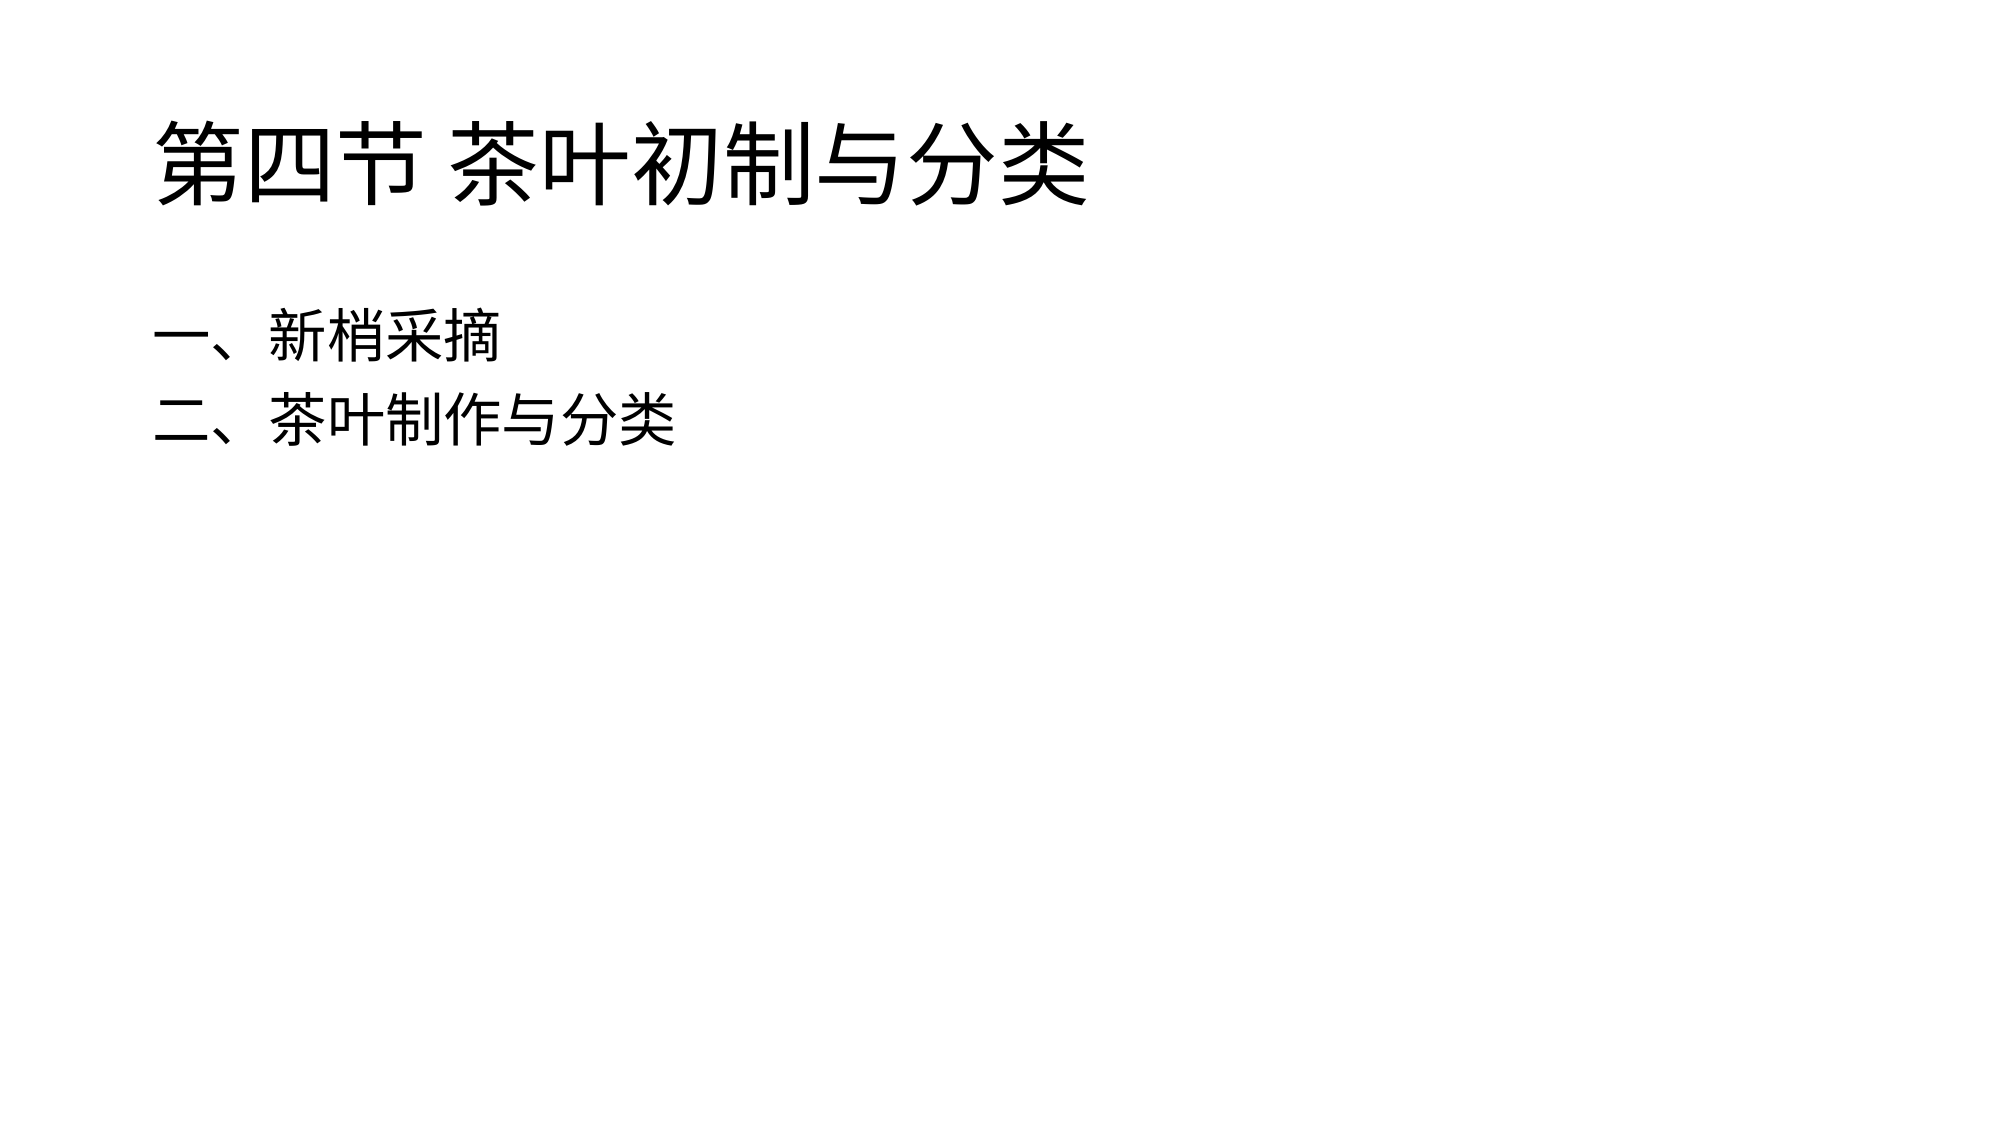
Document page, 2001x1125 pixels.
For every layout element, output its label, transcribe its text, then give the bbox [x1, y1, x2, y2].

list 一、新梢采摘 二、茶叶制作与分类 [137, 299, 1863, 1014]
title 第四节 茶叶初制与分类 [137, 59, 1863, 278]
